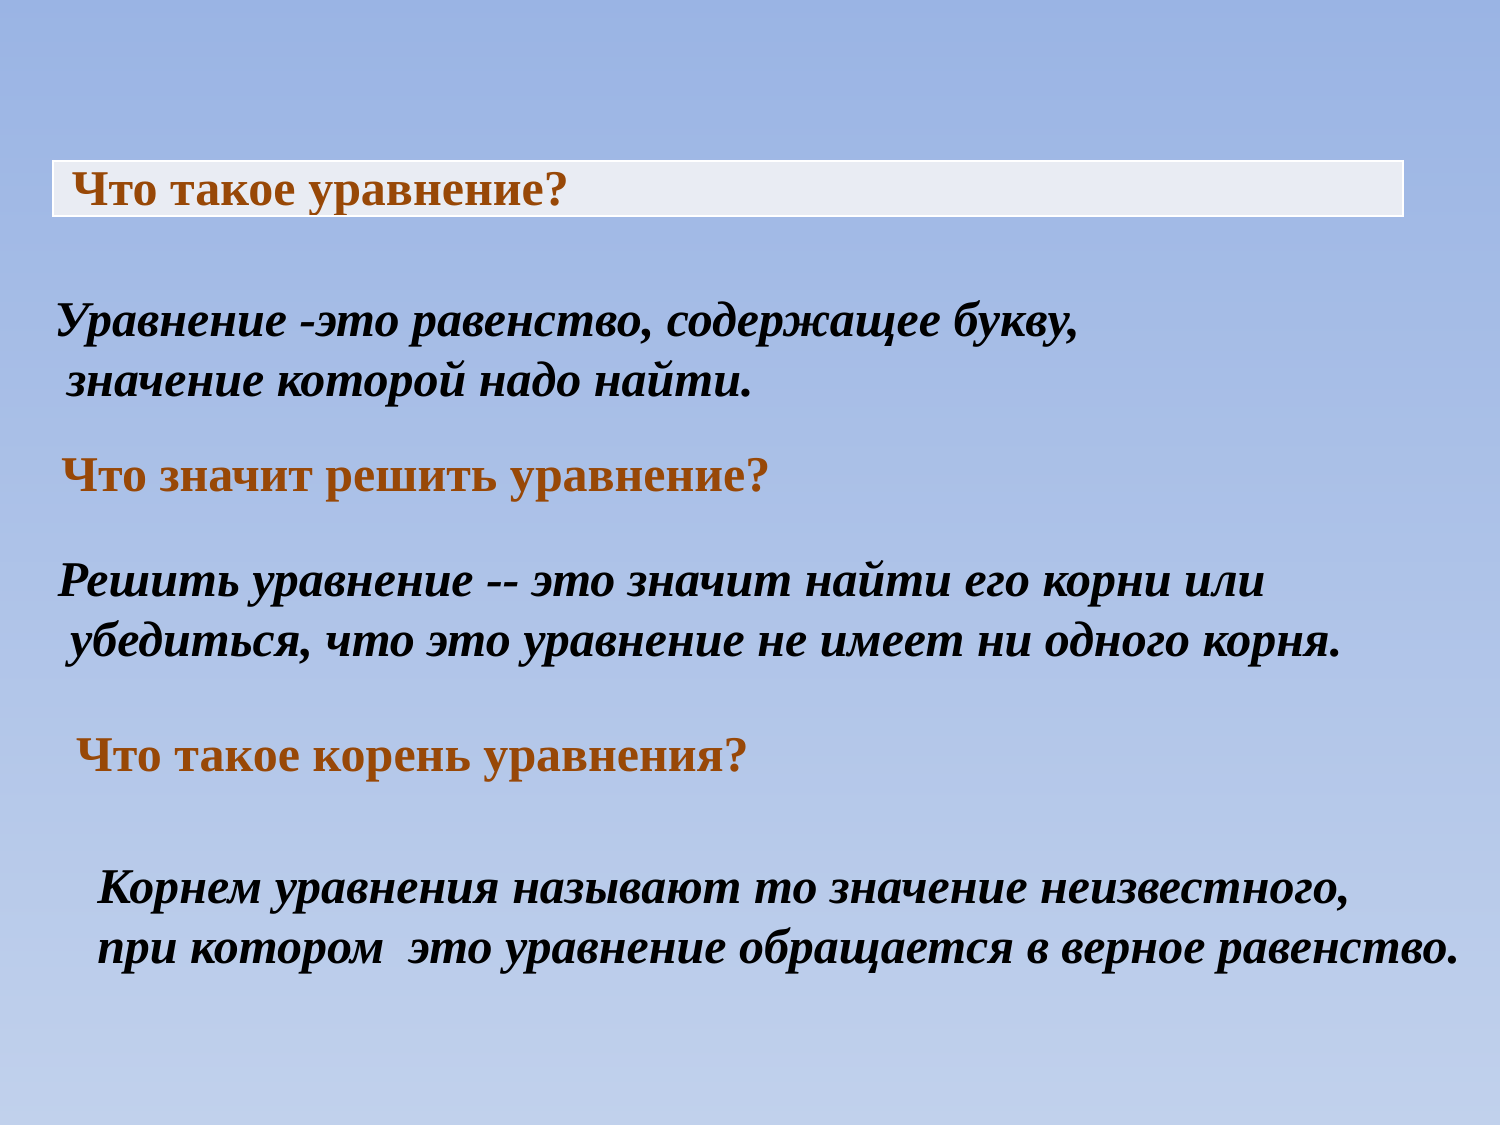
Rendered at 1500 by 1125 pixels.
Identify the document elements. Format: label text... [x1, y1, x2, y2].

text_box Корнем уравнения называют то значение неизвестного, при котором это уравнение обращается в верное равенство. [82, 845, 1476, 981]
text_box Уравнение -это равенство, содержащее букву, значение которой надо найти. [39, 278, 1095, 414]
text_box Решить уравнение -- это значит найти его корни или убедиться, что это уравнение не имеет ни одного корня. [42, 538, 1358, 674]
table_header Что такое уравнение? [54, 162, 1402, 215]
text_box Что такое корень уравнения? [61, 713, 764, 789]
text_box Что значит решить уравнение? [46, 433, 798, 509]
